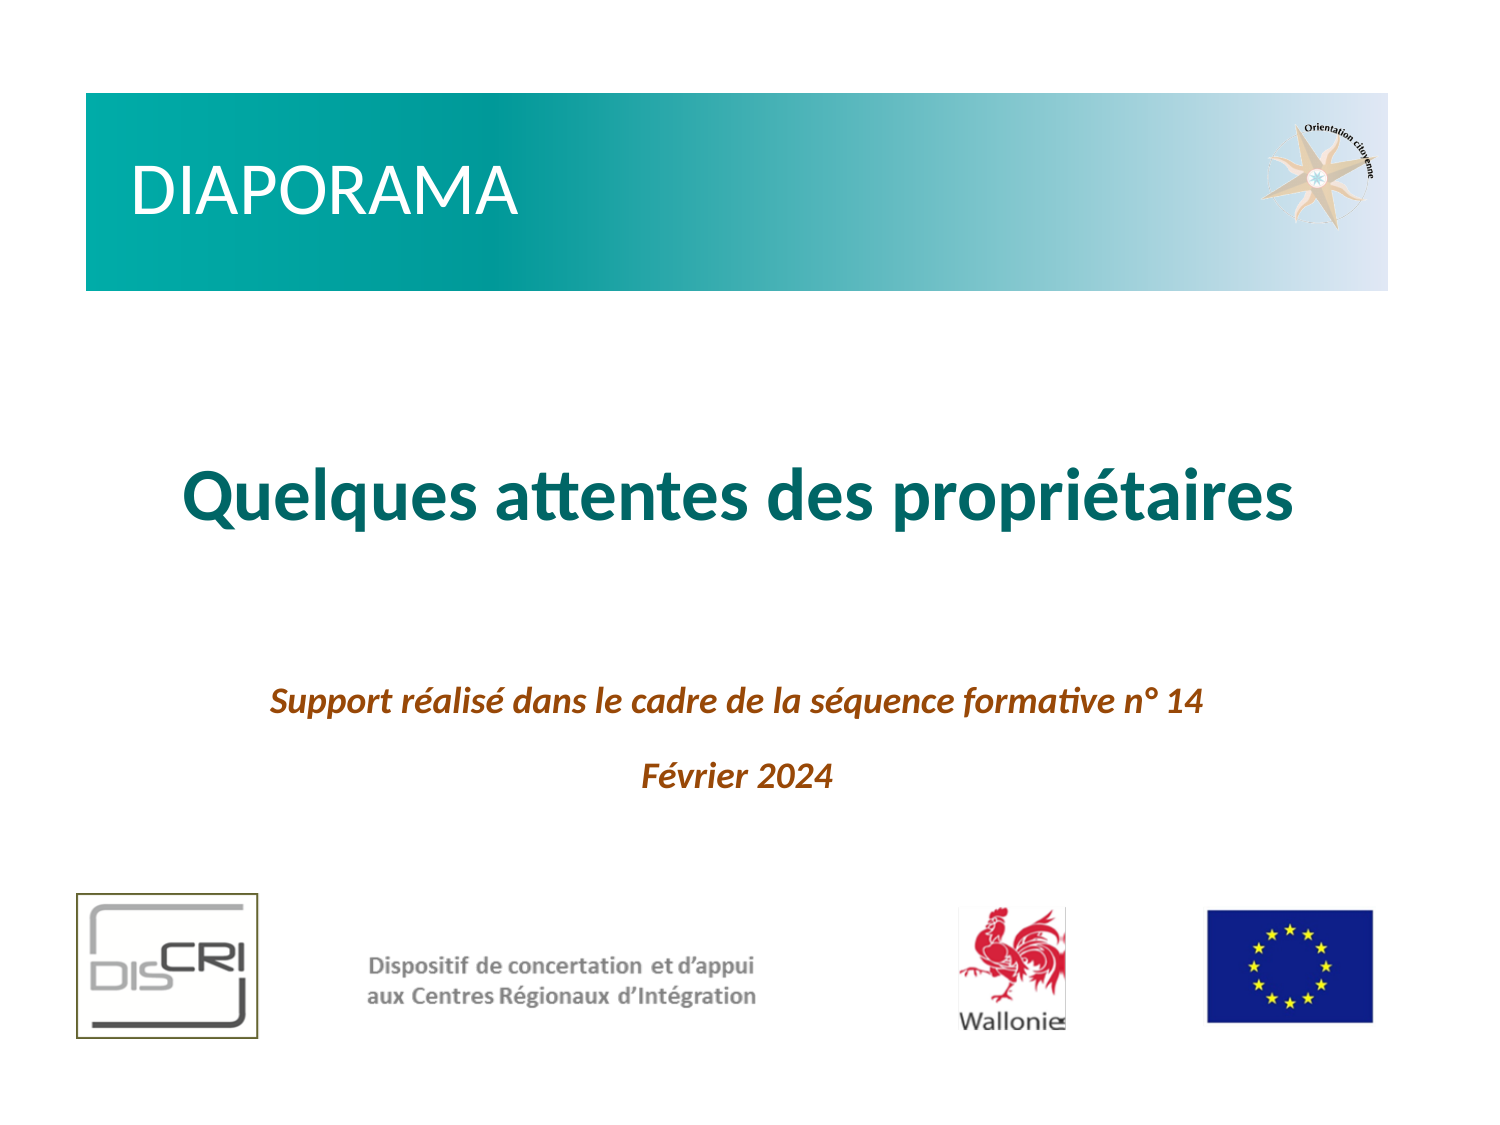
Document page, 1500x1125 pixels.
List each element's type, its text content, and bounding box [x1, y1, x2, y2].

picture [76, 892, 1377, 1039]
picture [86, 93, 1389, 291]
title Quelques attentes des propriétaires [101, 432, 1376, 638]
text_box Support réalisé dans le cadre de la séquence formative n° 14 Février 2024 [108, 668, 1366, 804]
